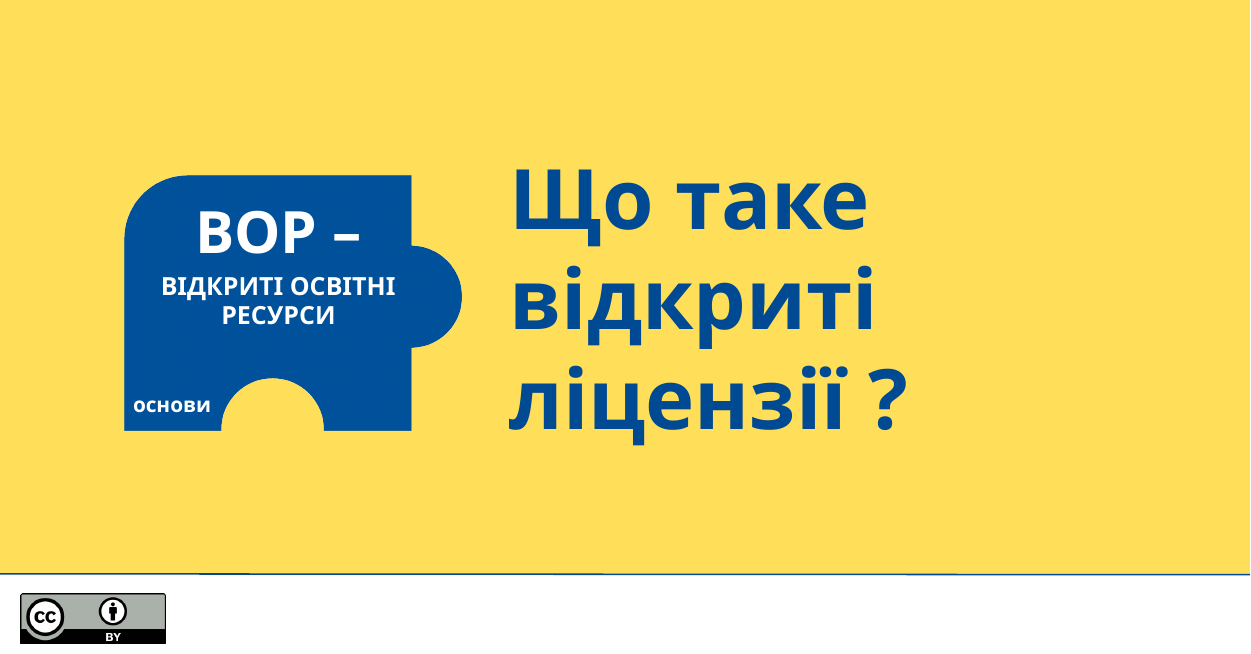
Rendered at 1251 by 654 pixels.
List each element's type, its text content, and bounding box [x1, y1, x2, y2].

picture [124, 174, 462, 432]
text_box [0, 582, 1250, 654]
text_box Що таке відкриті ліцензії ? [497, 133, 1159, 459]
text_box BOP – ВІДКРИТІ ОСВІТНІ РЕСУРСИ основи [108, 154, 449, 506]
picture [20, 592, 166, 645]
